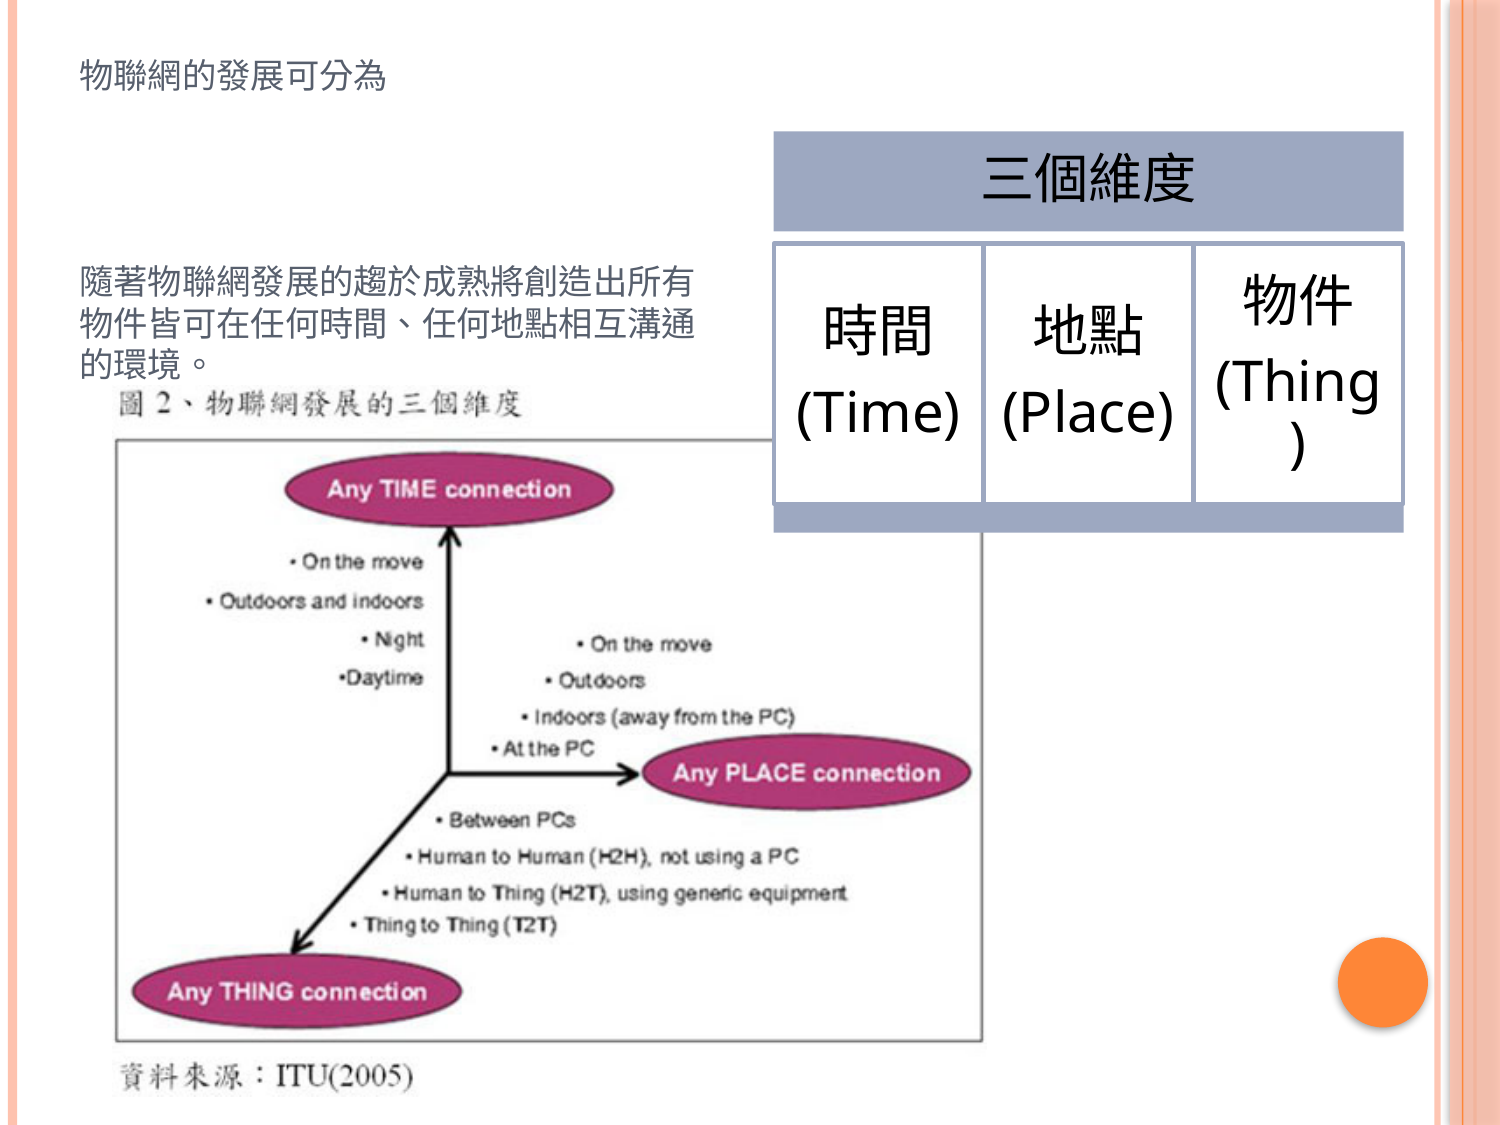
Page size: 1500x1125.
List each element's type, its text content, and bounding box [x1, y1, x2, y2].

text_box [773, 124, 1405, 540]
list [111, 384, 987, 1098]
title 物聯網的發展可分為 隨著物聯網發展的趨於成熟將創造出所有物件皆可在任何時間、任何地點相互溝通的環境。 [64, 42, 727, 433]
